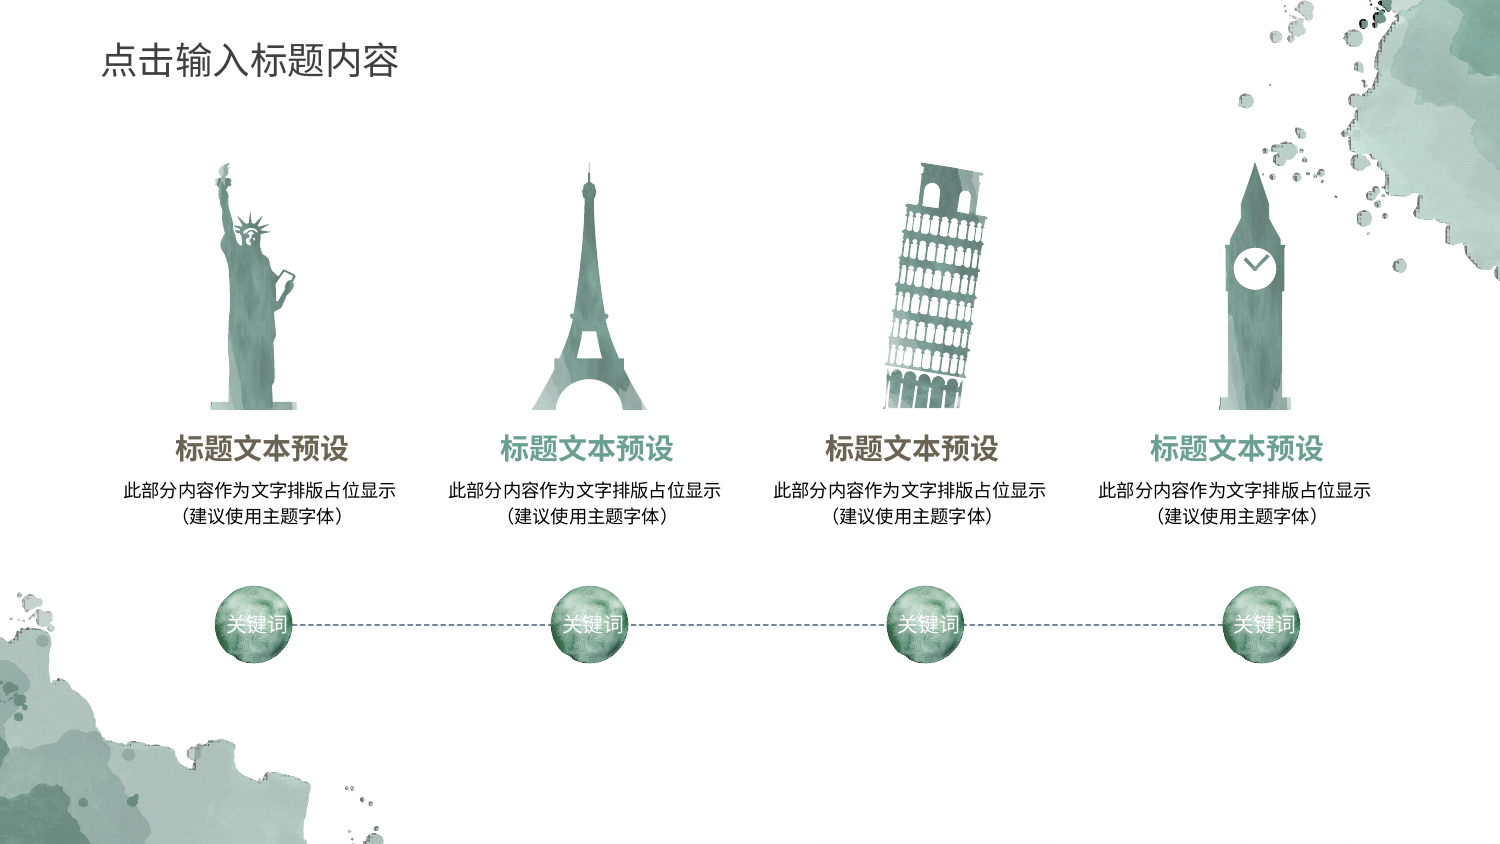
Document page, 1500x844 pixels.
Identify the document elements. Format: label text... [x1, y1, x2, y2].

text_box [1216, 160, 1293, 412]
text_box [214, 585, 1301, 664]
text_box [882, 162, 988, 411]
text_box [208, 160, 299, 412]
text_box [109, 430, 1391, 537]
text_box [529, 160, 650, 412]
text_box 点击输入标题内容 [100, 28, 450, 91]
